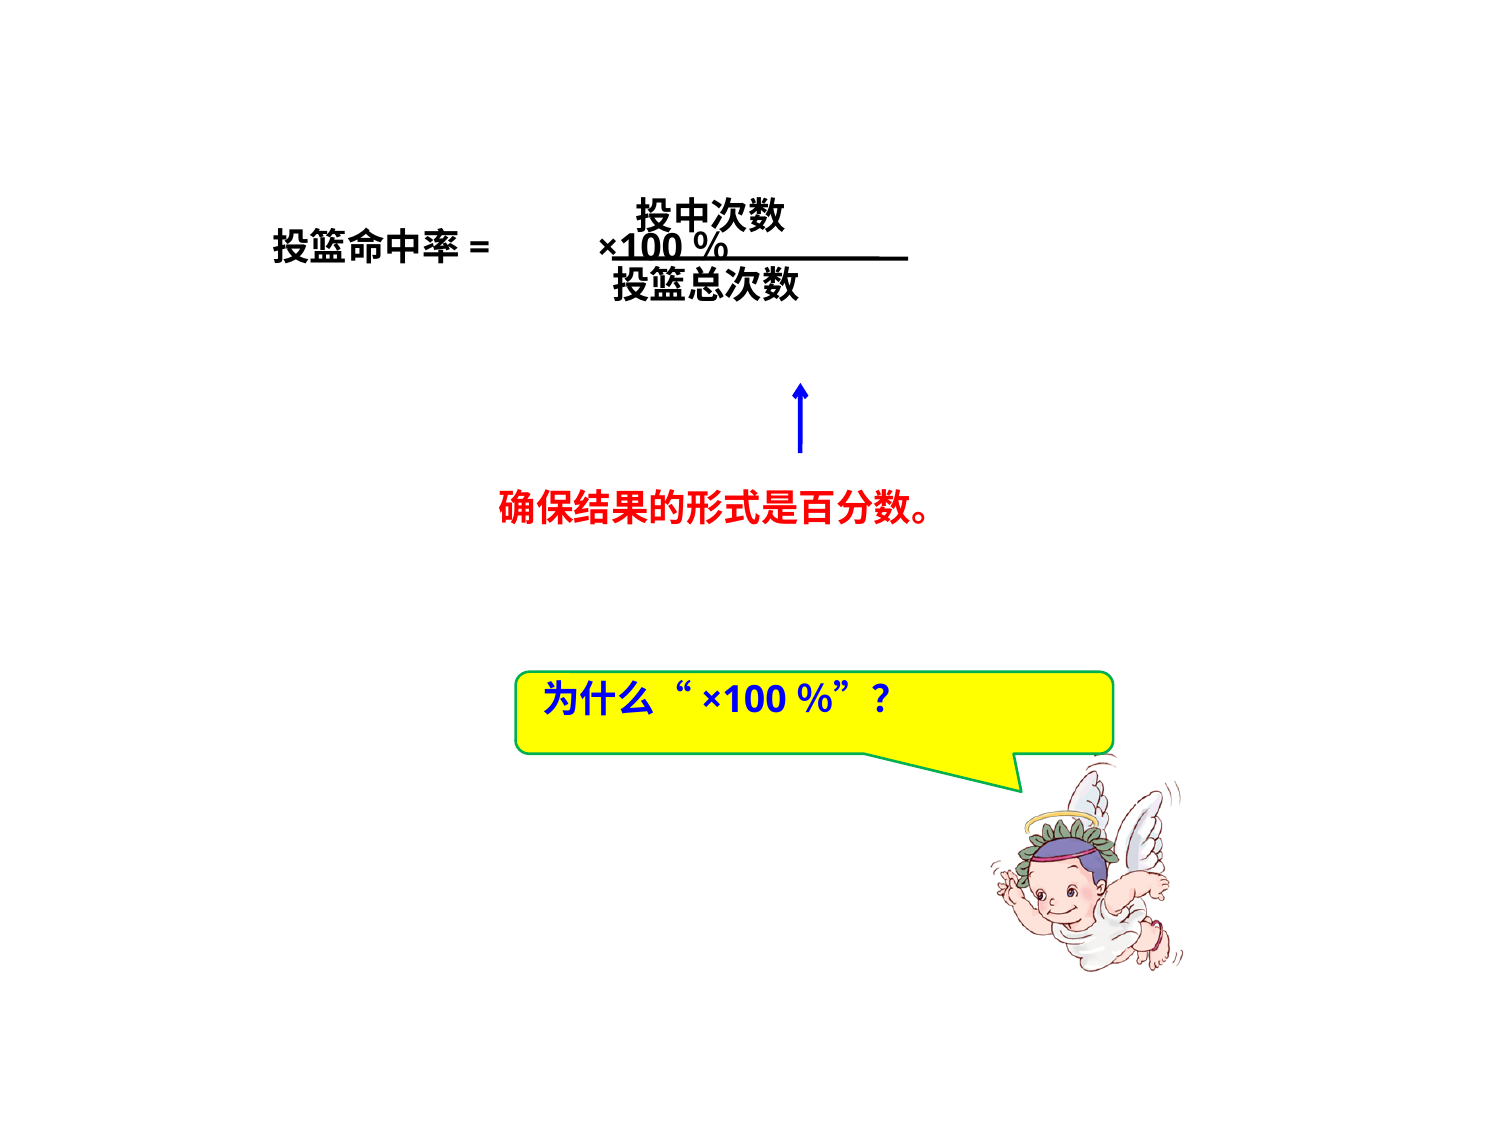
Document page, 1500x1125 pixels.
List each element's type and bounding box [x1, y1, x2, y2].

text_box [483, 382, 1164, 563]
text_box [257, 175, 1220, 346]
text_box [515, 667, 1196, 977]
